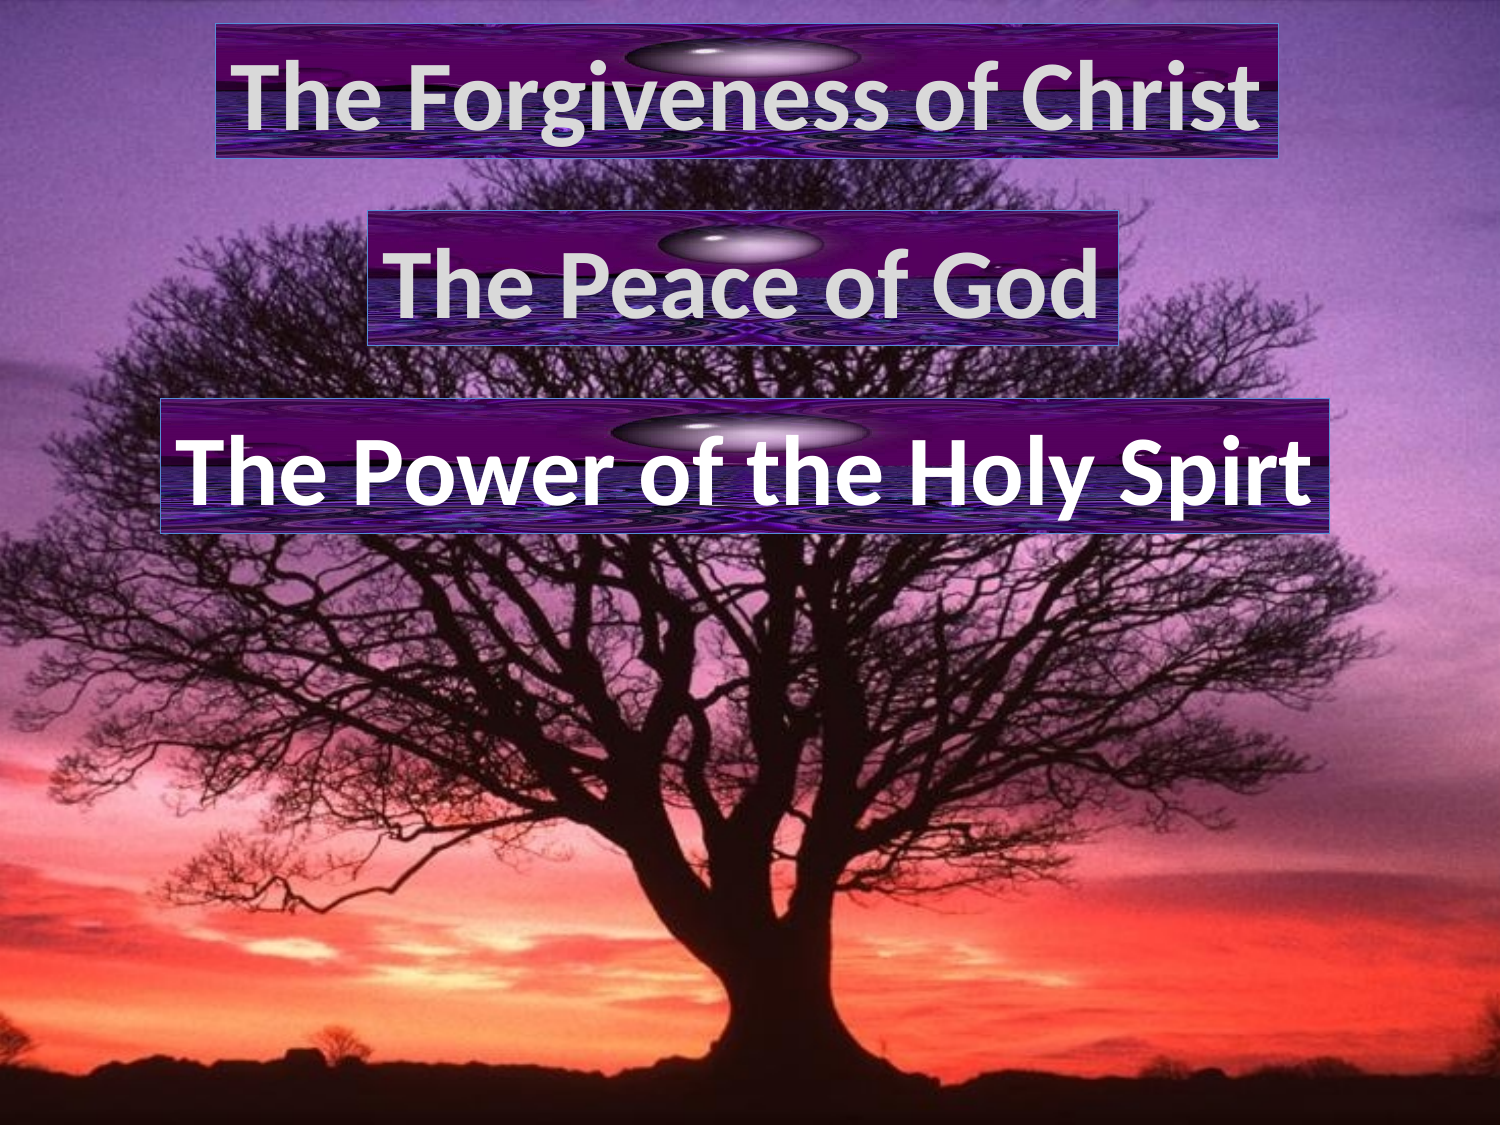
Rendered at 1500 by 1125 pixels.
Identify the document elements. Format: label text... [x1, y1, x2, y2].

text_box The Forgiveness of Christ [215, 23, 1279, 159]
picture [0, 0, 1500, 1125]
text_box The Power of the Holy Spirt [160, 398, 1330, 534]
text_box The Peace of God [367, 210, 1119, 346]
